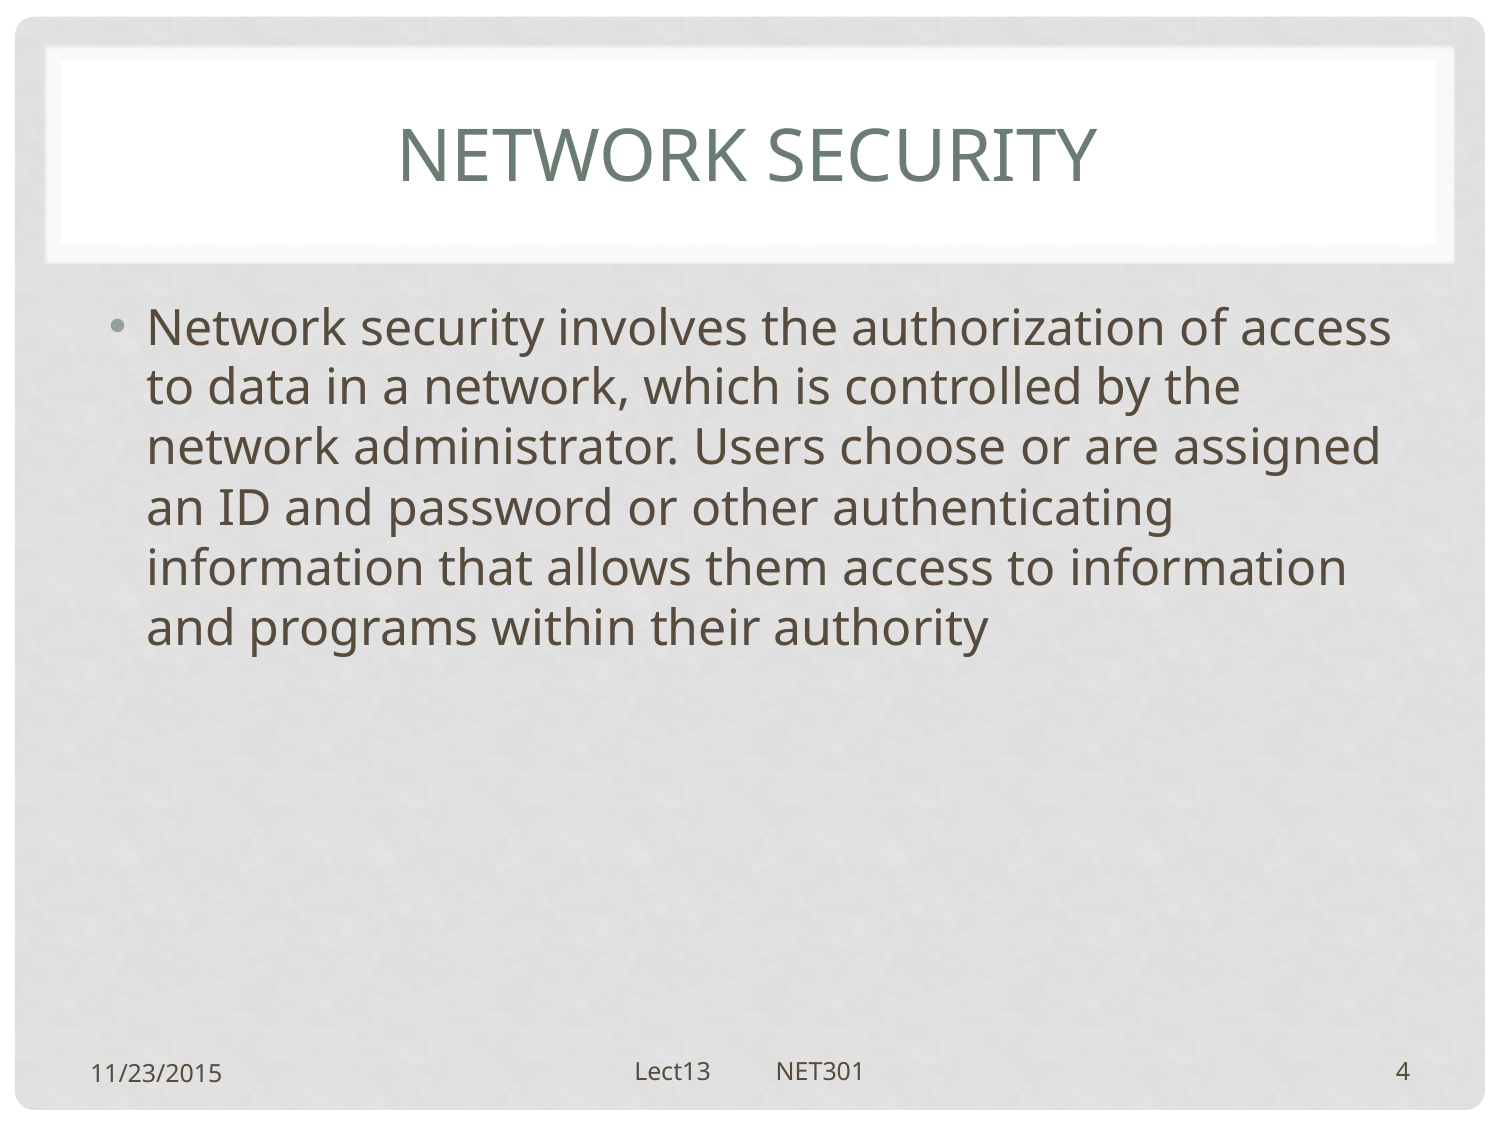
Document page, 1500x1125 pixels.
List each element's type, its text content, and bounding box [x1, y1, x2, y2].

slide_number 4 [1074, 1042, 1425, 1103]
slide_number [75, 1042, 425, 1103]
footer Lect13 NET301 [512, 1042, 988, 1103]
title Network security [69, 66, 1425, 238]
list Network security involves the authorization of access to data in a network, which is controlled by the network administrator. Users choose or are assigned an ID and password or other authenticating information that allows them access to information and programs within their authority [75, 287, 1425, 1005]
